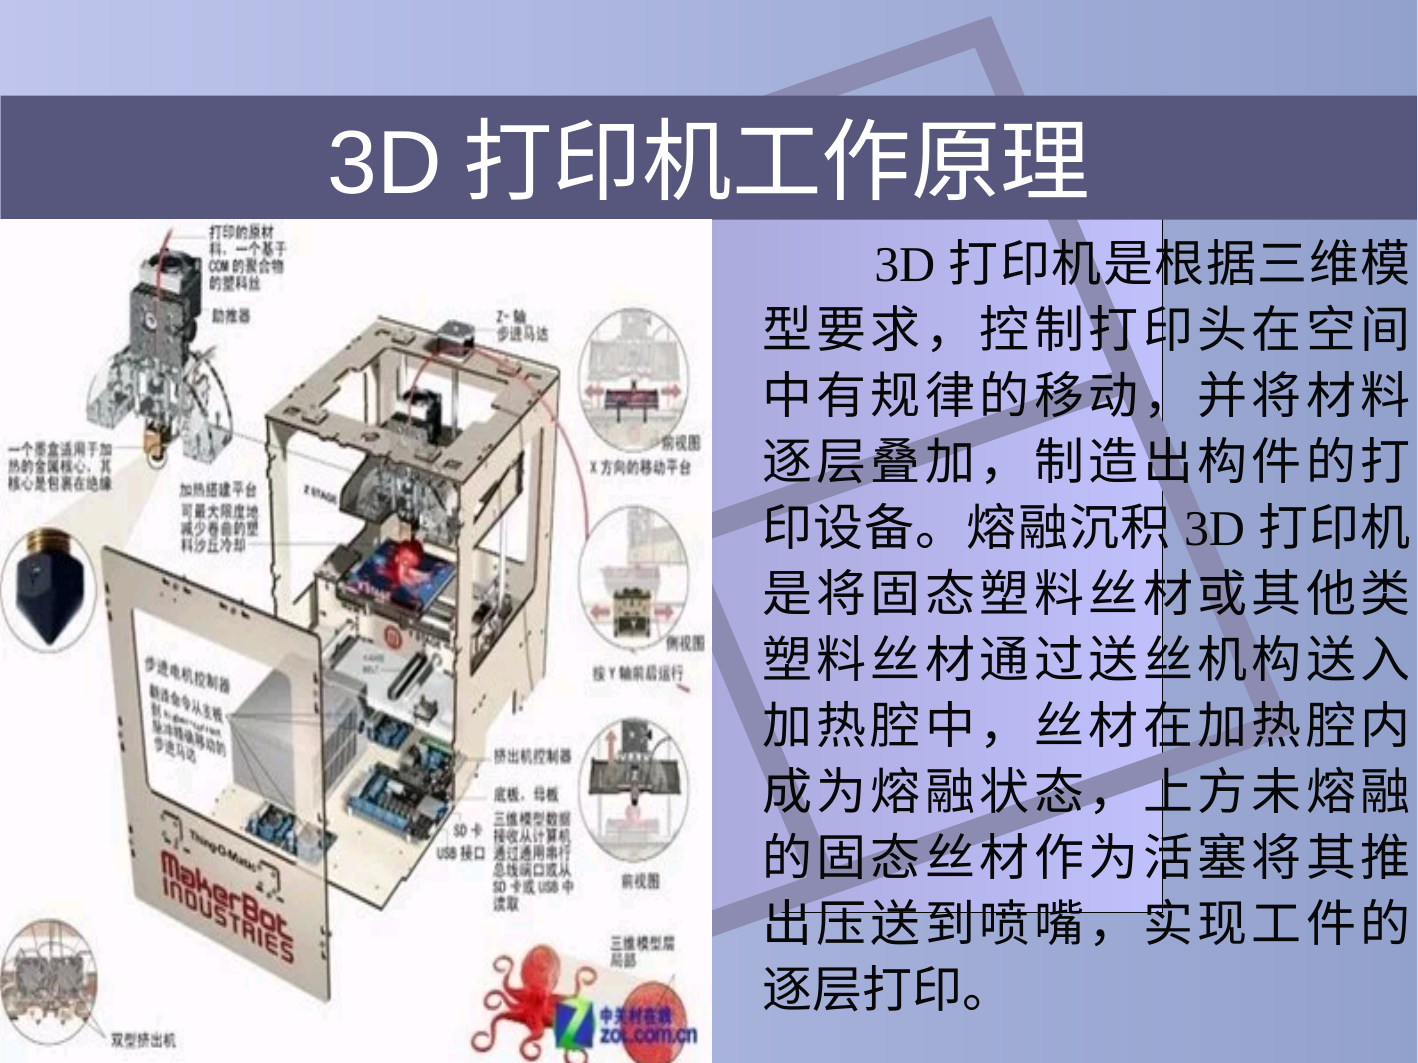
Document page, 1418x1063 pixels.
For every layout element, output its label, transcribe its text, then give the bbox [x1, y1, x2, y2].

list 3D打印机是根据三维模型要求，控制打印头在空间中有规律的移动，并将材料逐层叠加，制造出构件的打印设备。熔融沉积3D打印机是将固态塑料丝材或其他类塑料丝材通过送丝机构送入加热腔中，丝材在加热腔内成为熔融状态，上方未熔融的固态丝材作为活塞将其推出压送到喷嘴，实现工件的逐层打印。 [712, 219, 1418, 1063]
picture [0, 219, 712, 1063]
title 3D打印机工作原理 [0, 95, 1418, 219]
